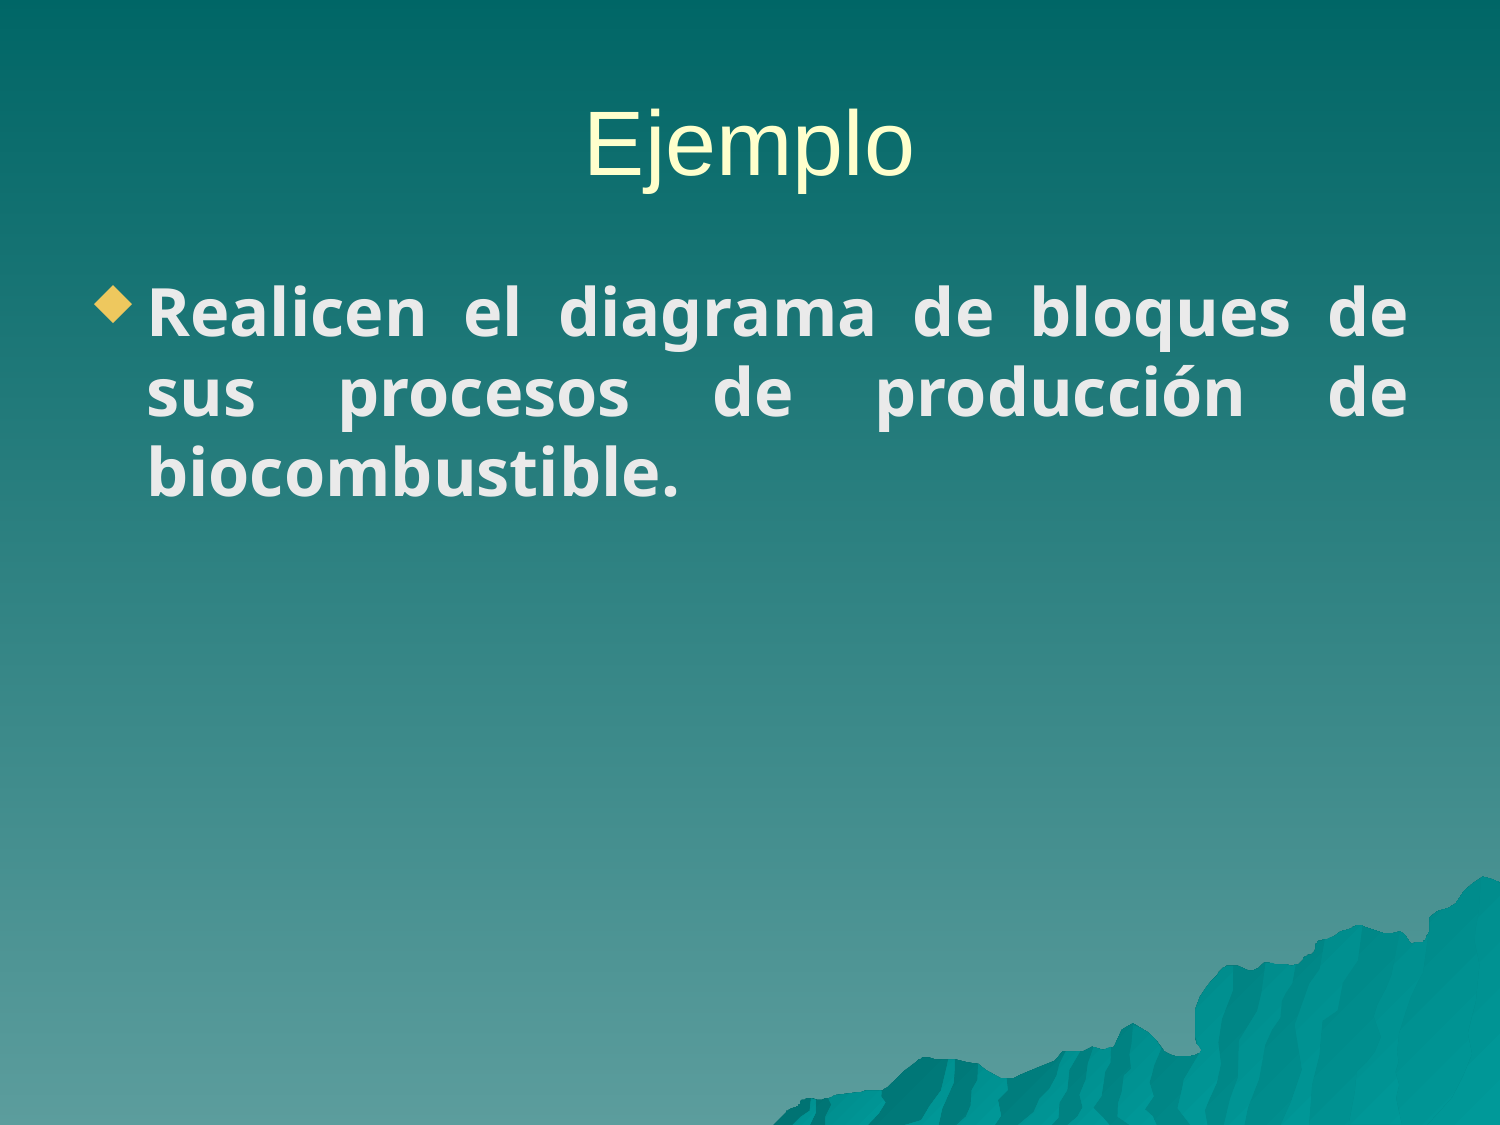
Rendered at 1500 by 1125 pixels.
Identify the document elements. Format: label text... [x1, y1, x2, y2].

list Realicen el diagrama de bloques de sus procesos de producción de biocombustible. [74, 262, 1426, 1006]
title Ejemplo [74, 45, 1426, 233]
